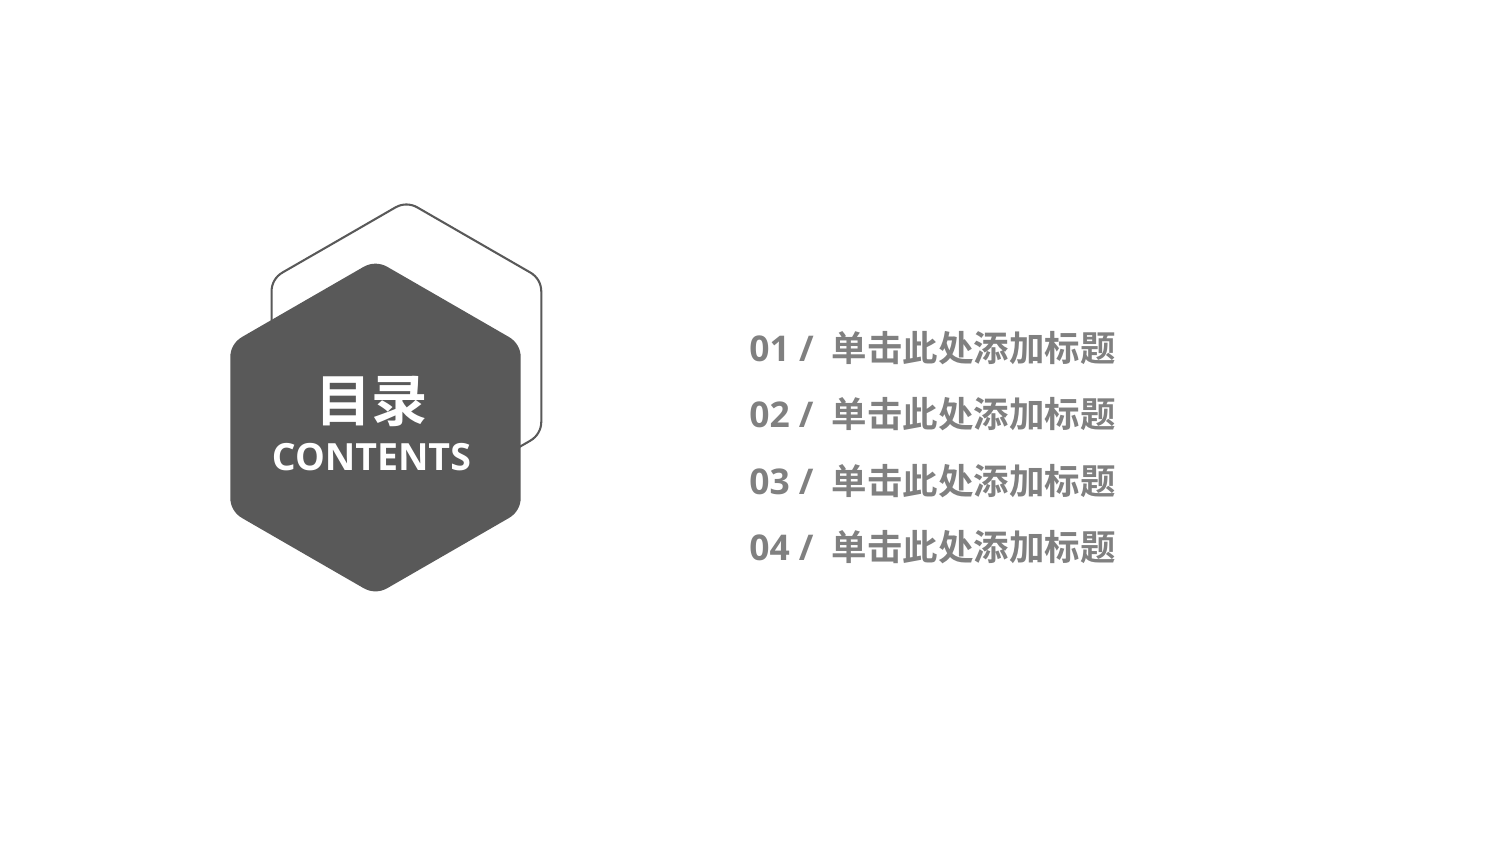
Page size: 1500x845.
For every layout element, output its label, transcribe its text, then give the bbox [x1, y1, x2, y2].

text_box [269, 202, 544, 448]
text_box 目录 CONTENTS [234, 359, 508, 484]
text_box 03 / 单击此处添加标题 [738, 453, 1185, 507]
text_box [228, 261, 523, 594]
text_box 01 / 单击此处添加标题 [738, 320, 1227, 375]
text_box 02 / 单击此处添加标题 [738, 386, 1140, 441]
text_box 04 / 单击此处添加标题 [738, 519, 1164, 616]
